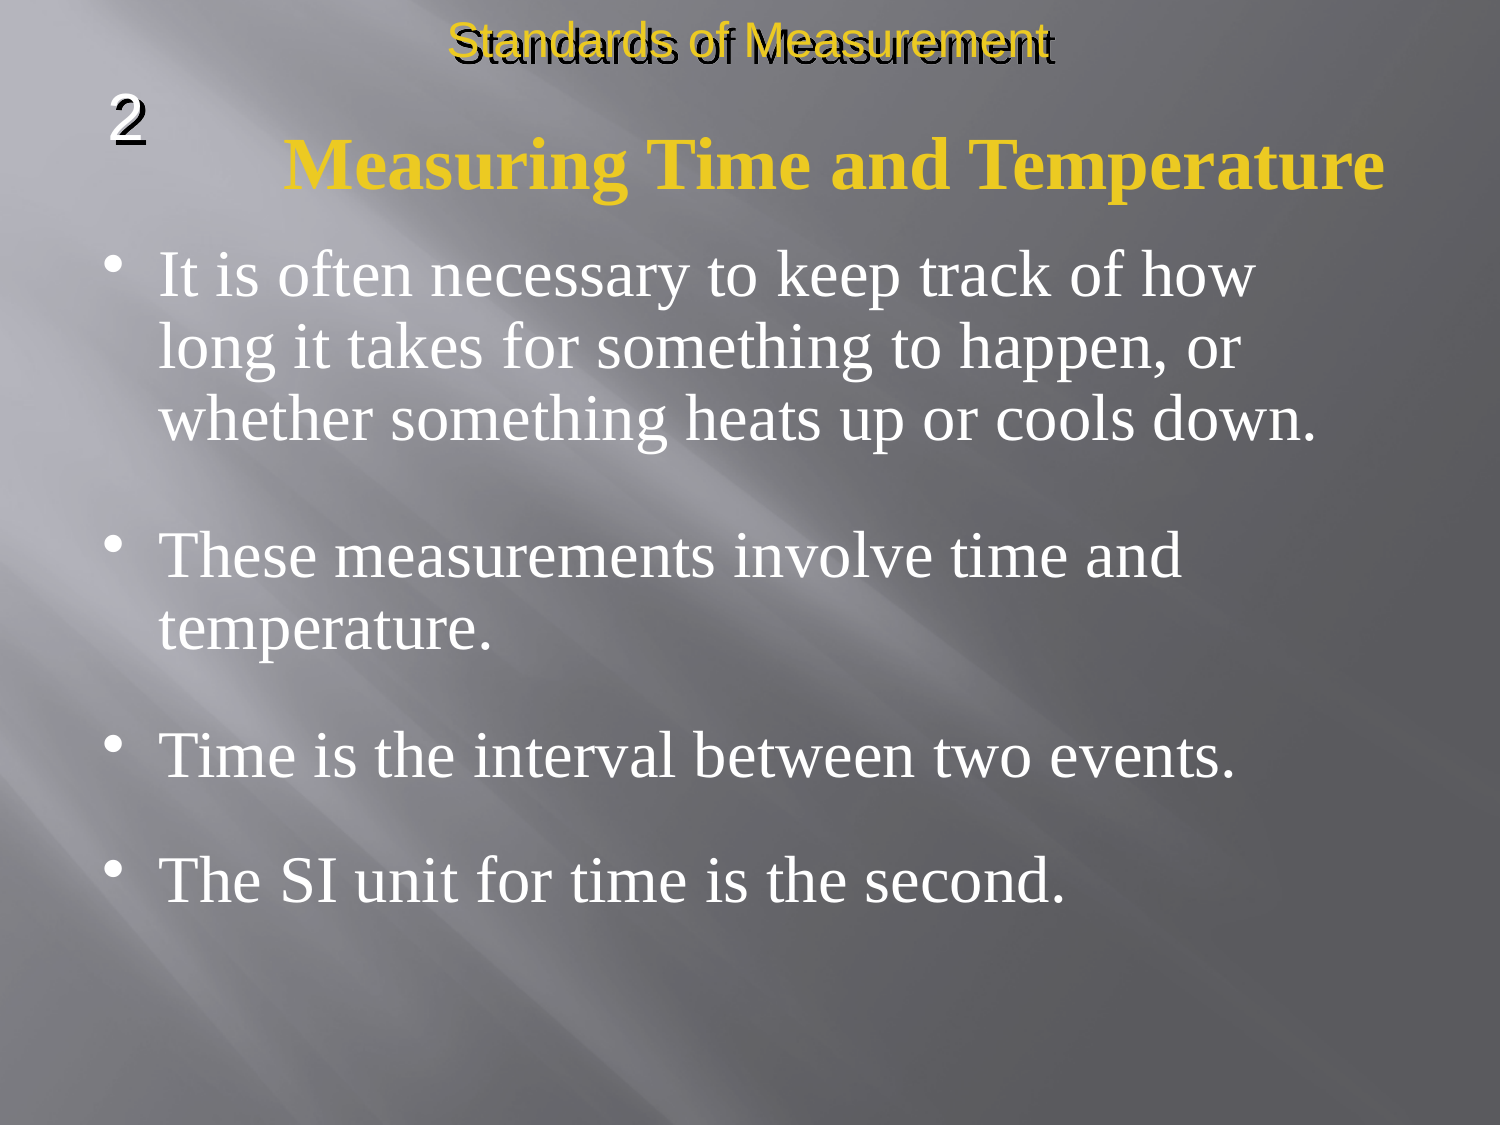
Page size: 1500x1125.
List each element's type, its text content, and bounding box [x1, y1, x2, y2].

text_box Time is the interval between two events. [87, 712, 1400, 800]
text_box Measuring Time and Temperature [268, 117, 1401, 214]
text_box It is often necessary to keep track of how long it takes for something to happen, or whether something heats up or cools down. [87, 231, 1350, 463]
text_box The SI unit for time is the second. [87, 837, 1400, 925]
text_box 2 [93, 66, 160, 162]
text_box These measurements involve time and temperature. [87, 512, 1400, 671]
text_box Standards of Measurement [431, 0, 1065, 75]
